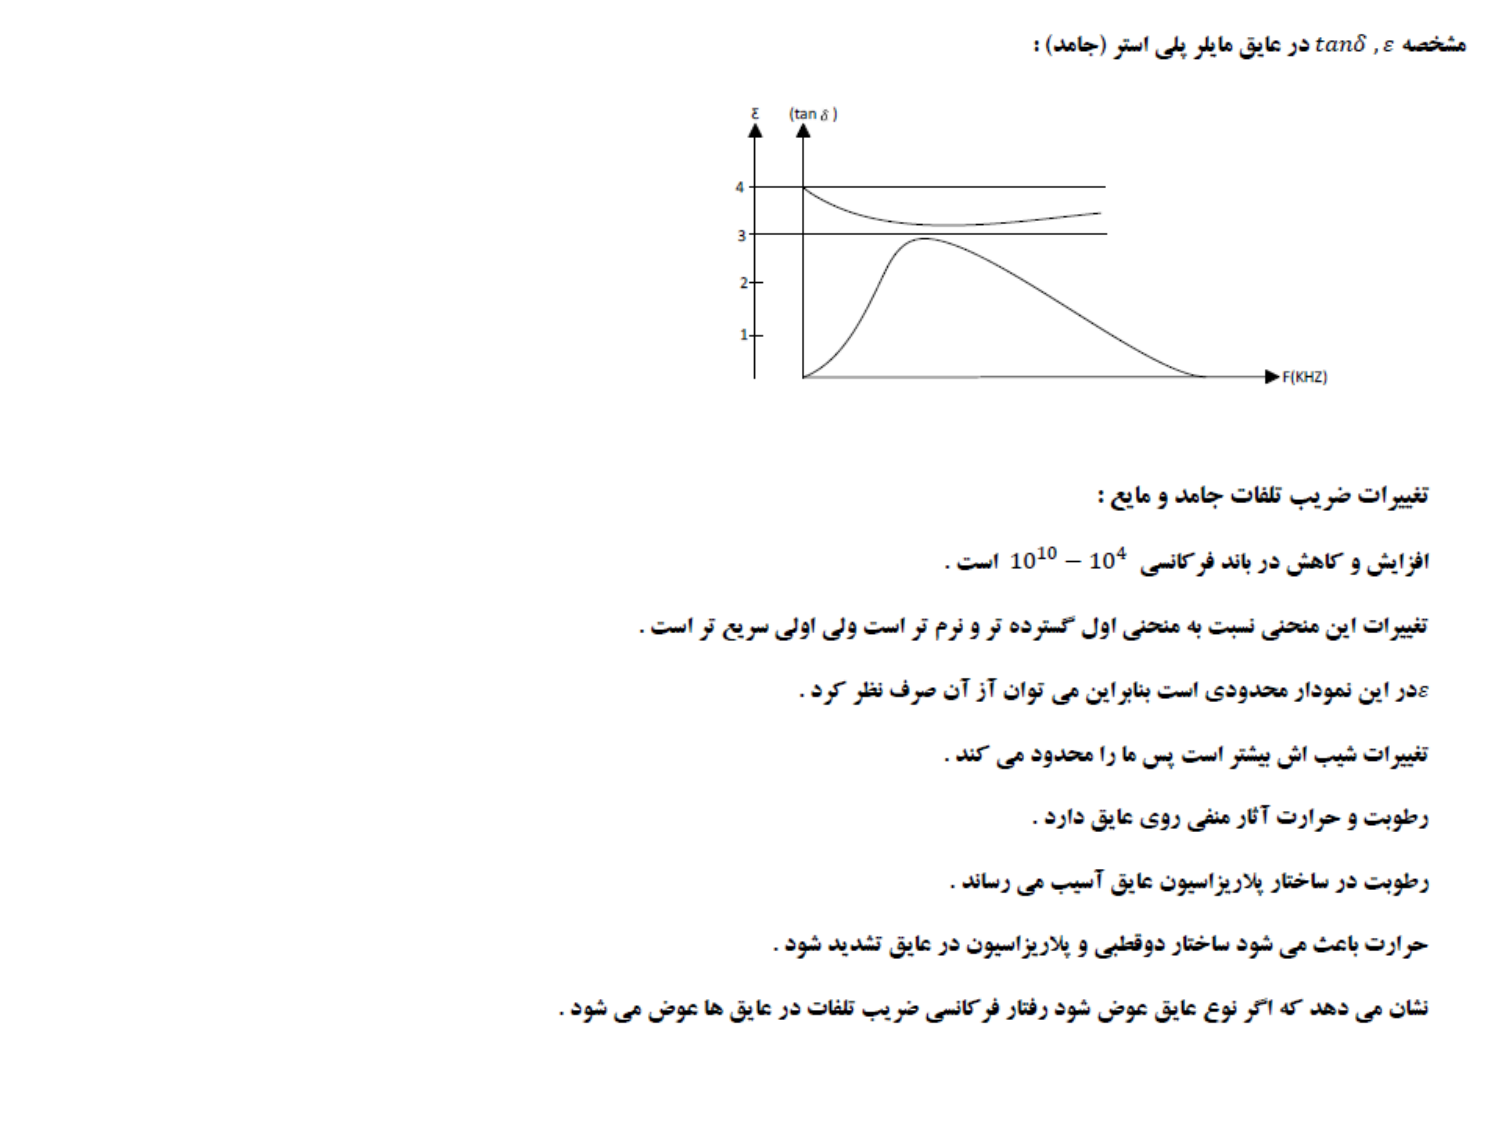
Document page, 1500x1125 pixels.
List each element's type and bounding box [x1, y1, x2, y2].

picture [525, 467, 1451, 1056]
picture [678, 0, 1475, 398]
